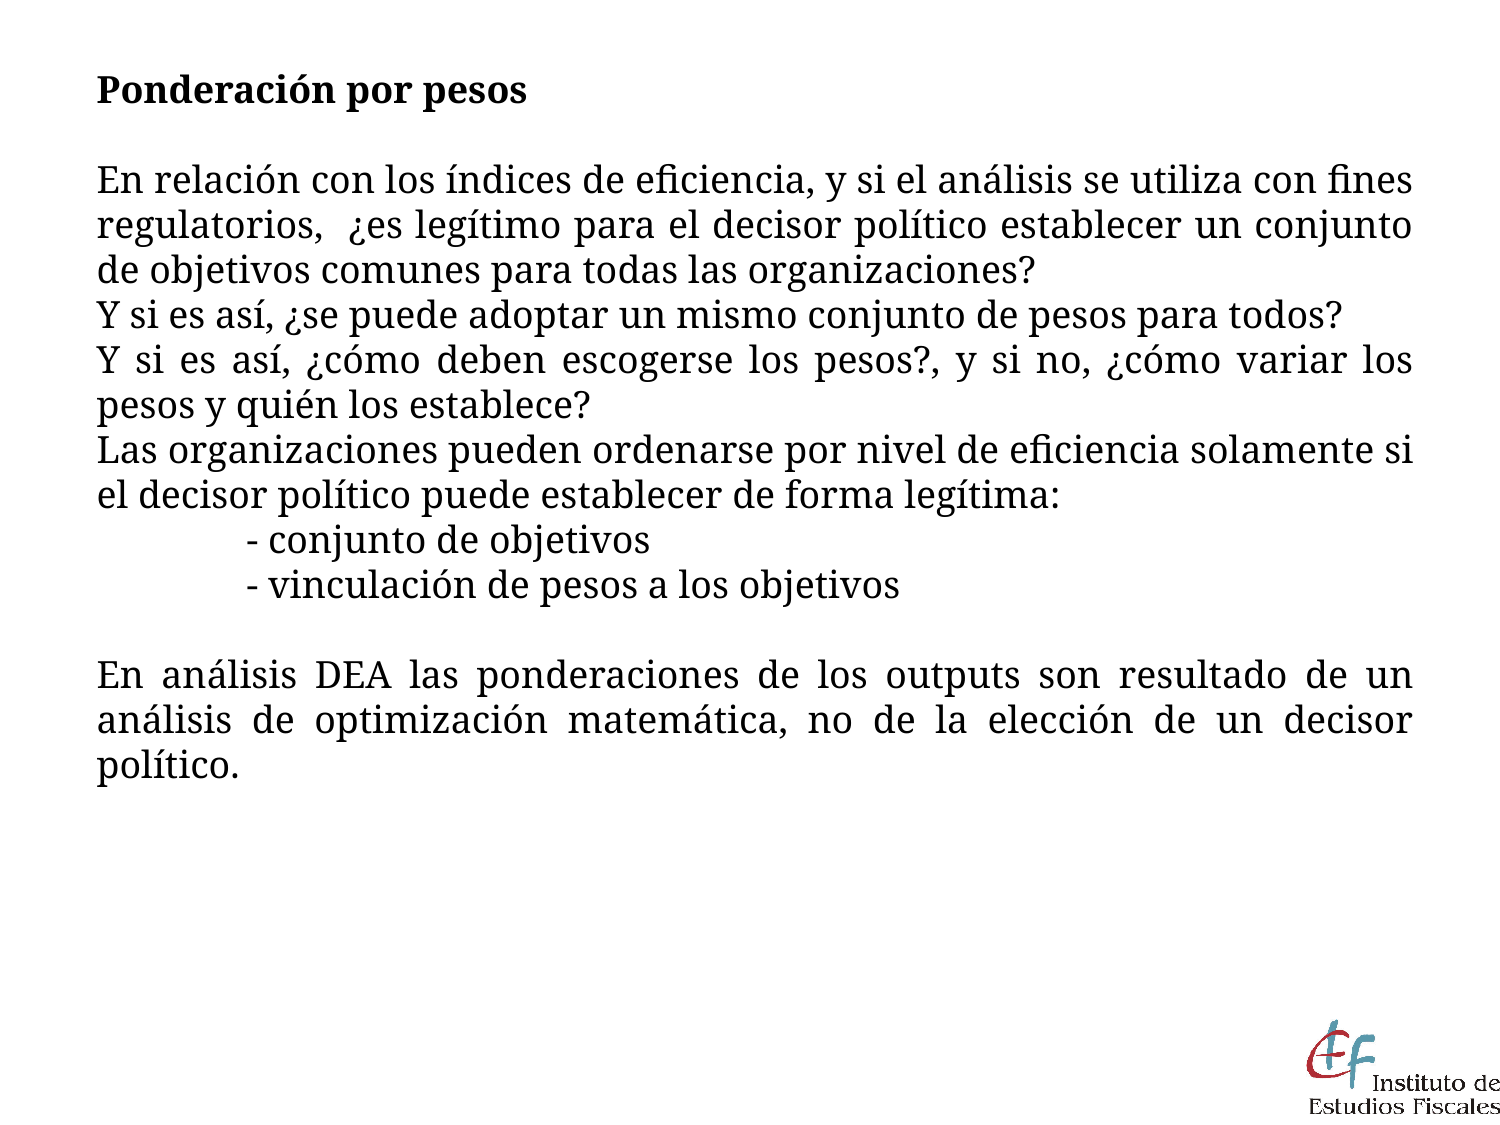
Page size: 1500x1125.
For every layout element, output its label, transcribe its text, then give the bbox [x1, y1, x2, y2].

picture [1306, 1019, 1500, 1114]
text_box Ponderación por pesos En relación con los índices de eficiencia, y si el análisis se utiliza con fines regulatorios, ¿es legítimo para el decisor político establecer un conjunto de objetivos comunes para todas las organizaciones? Y si es así, ¿se puede adoptar un mismo conjunto de pesos para todos? Y si es así, ¿cómo deben escogerse los pesos?, y si no, ¿cómo variar los pesos y quién los establece? Las organizaciones pueden ordenarse por nivel de eficiencia solamente si el decisor político puede establecer de forma legítima: - conjunto de objetivos - vinculación de pesos a los objetivos En análisis DEA las ponderaciones de los outputs son resultado de un análisis de optimización matemática, no de la elección de un decisor político. [81, 58, 1430, 1019]
